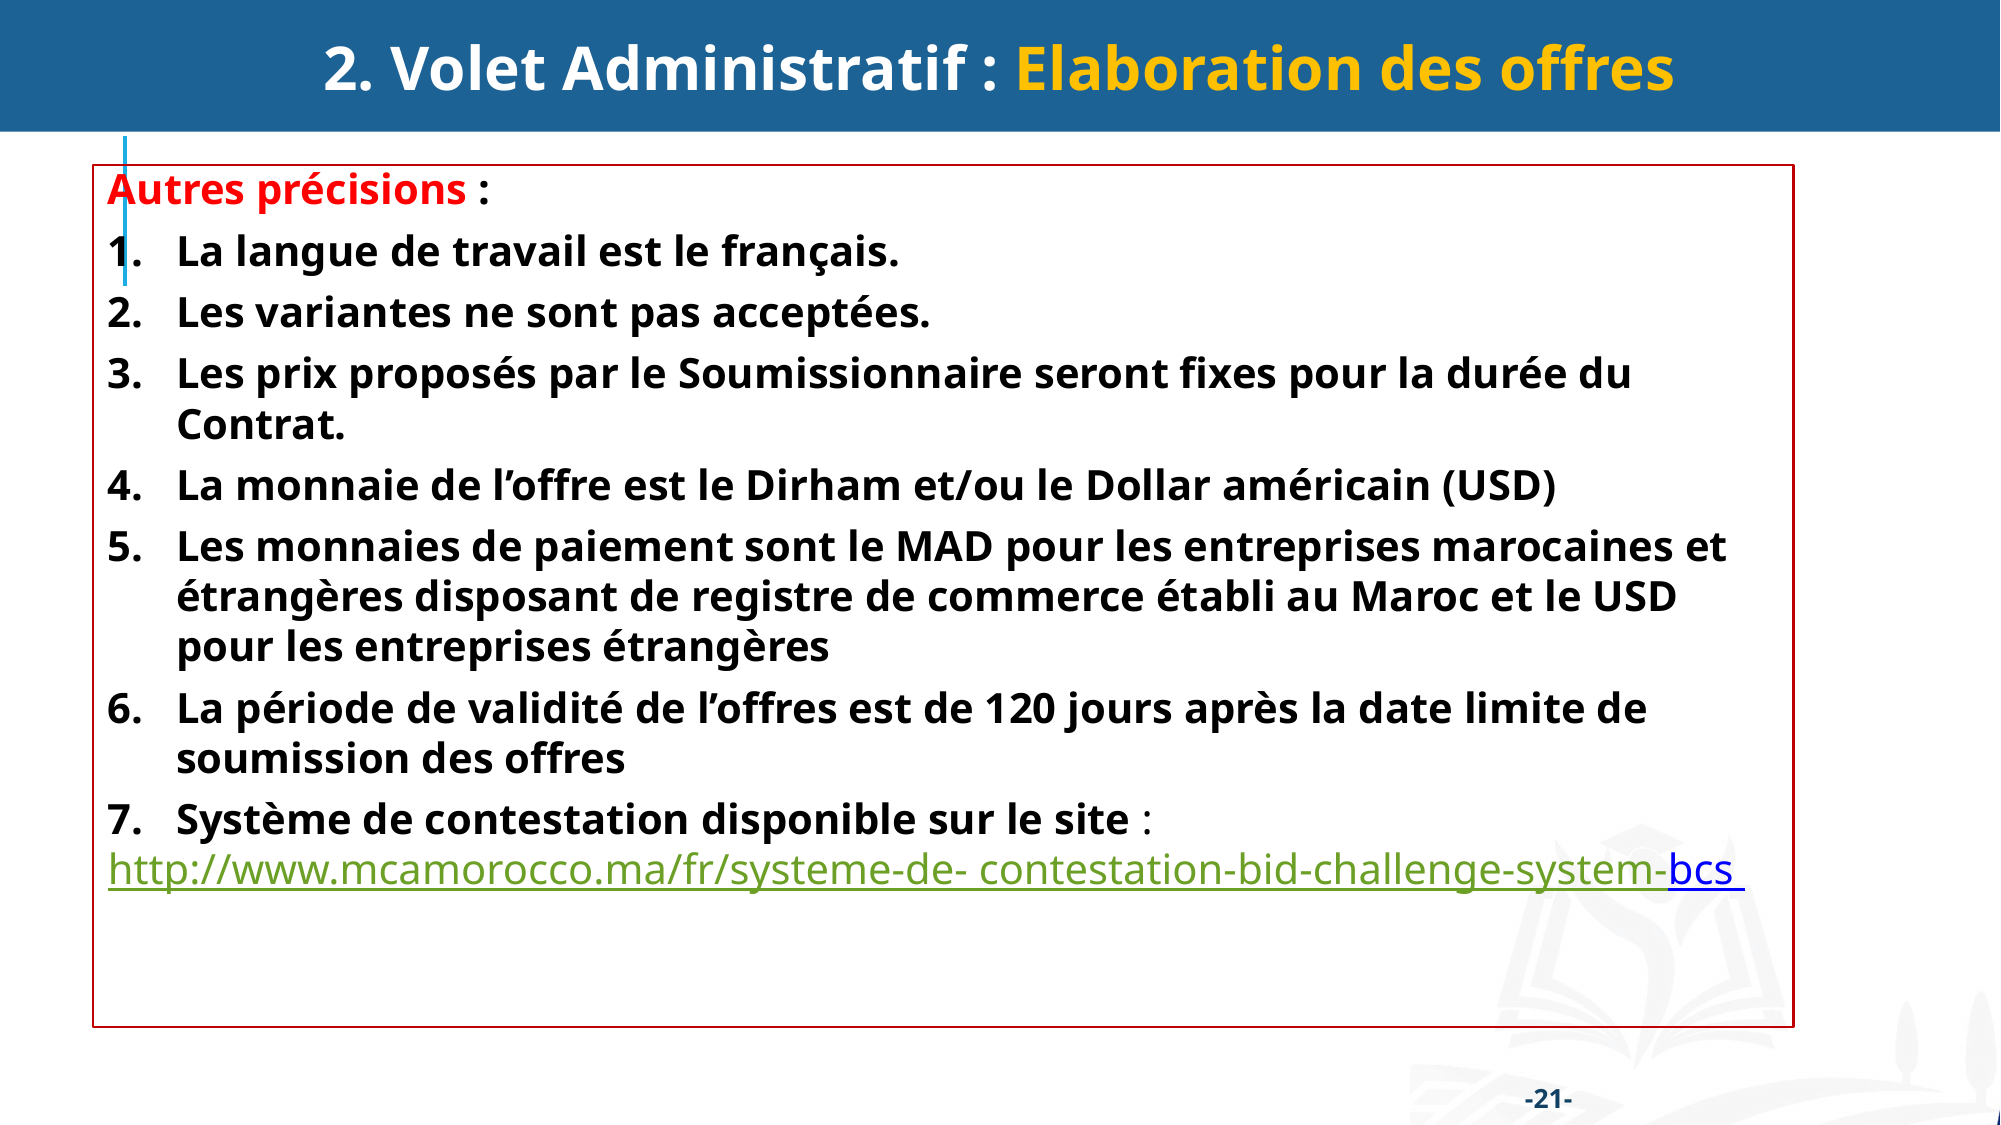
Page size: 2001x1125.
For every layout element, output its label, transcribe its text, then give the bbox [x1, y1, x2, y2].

text_box 2. Volet Administratif : Elaboration des offres [0, 0, 2000, 133]
picture [1409, 759, 2000, 1125]
text_box Autres précisions : La langue de travail est le français. Les variantes ne sont pas acceptées. Les prix proposés par le Soumissionnaire seront fixes pour la durée du Contrat. La monnaie de l’offre est le Dirham et/ou le Dollar américain (USD) Les monnaies de paiement sont le MAD pour les entreprises marocaines et étrangères disposant de registre de commerce établi au Maroc et le USD pour les entreprises étrangères La période de validité de l’offres est de 120 jours après la date limite de soumission des offres 7. Système de contestation disponible sur le site : http://www.mcamorocco.ma/fr/systeme-de- contestation-bid-challenge-system-bcs [93, 155, 1794, 908]
text_box [92, 164, 1402, 1028]
